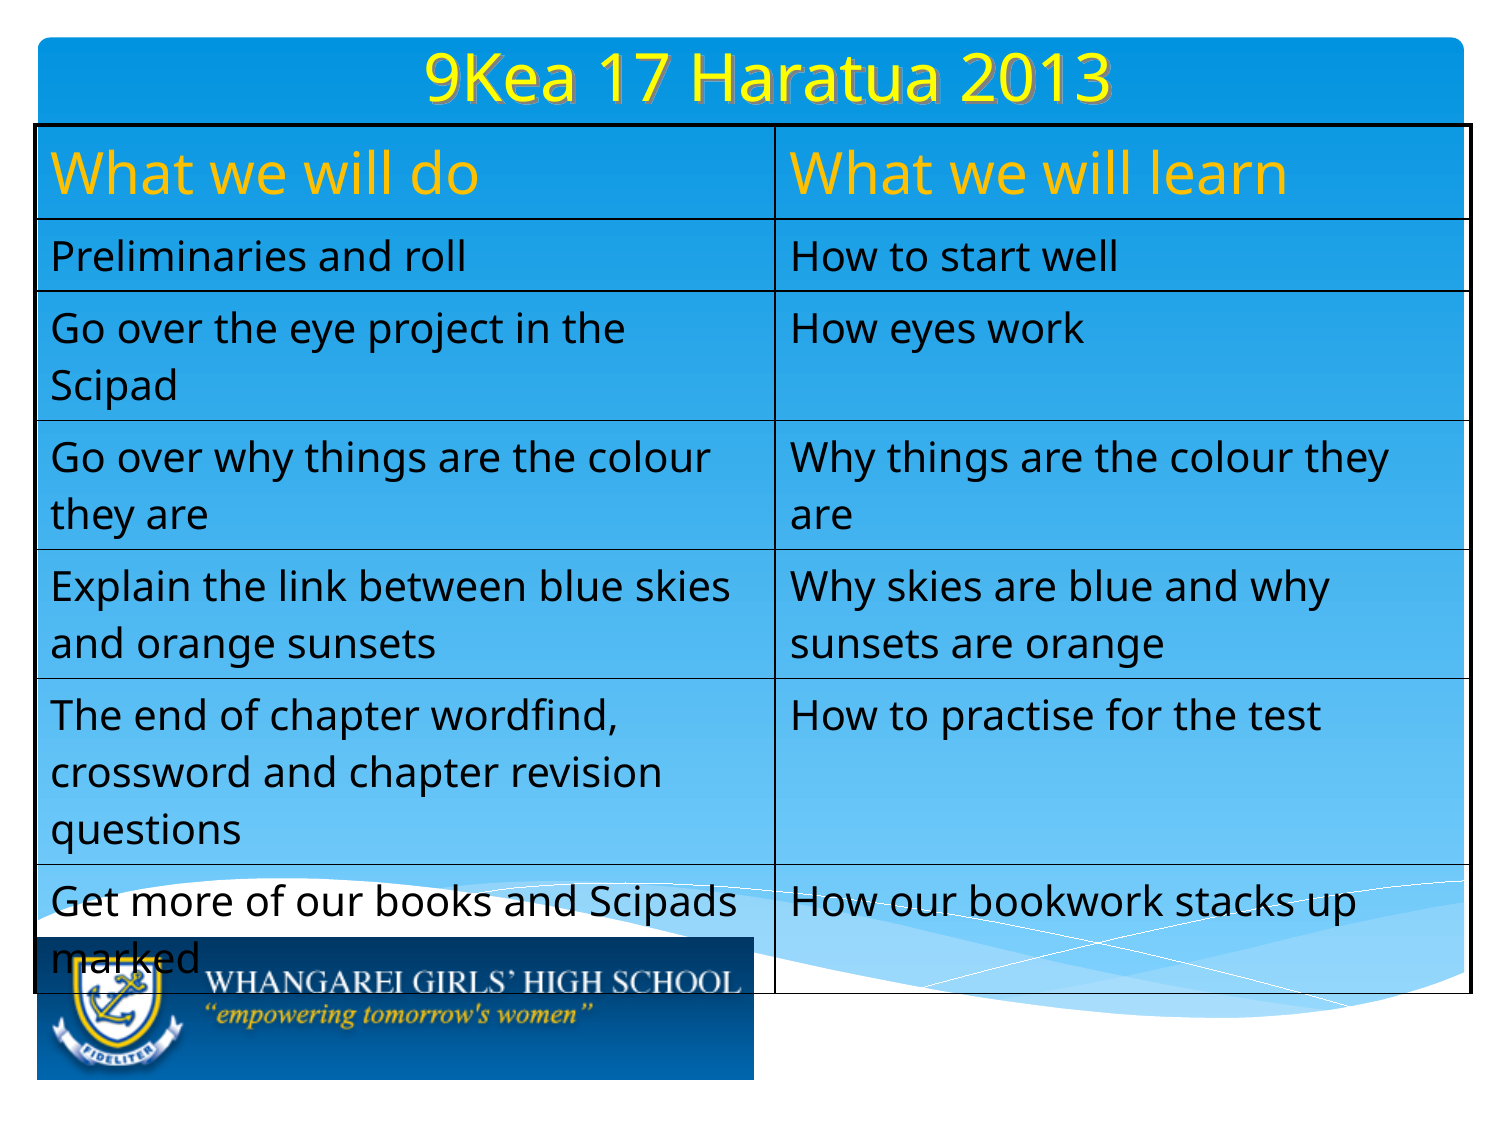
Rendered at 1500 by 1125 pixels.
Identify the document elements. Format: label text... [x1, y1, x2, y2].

table_cell The end of chapter wordfind, crossword and chapter revision questions [37, 679, 774, 864]
picture [37, 937, 754, 1080]
table_cell How eyes work [776, 292, 1469, 420]
table_cell How to start well [776, 220, 1469, 290]
table_header What we will learn [776, 127, 1469, 218]
text_box 9Kea 17 Haratua 2013 [162, 24, 1375, 123]
table_cell Explain the link between blue skies and orange sunsets [37, 550, 774, 678]
table_cell Preliminaries and roll [37, 220, 774, 290]
table_cell How our bookwork stacks up [776, 865, 1469, 993]
table_header What we will do [37, 127, 774, 218]
table_cell How to practise for the test [776, 679, 1469, 864]
table_cell Get more of our books and Scipads marked [37, 865, 774, 993]
table_cell Why things are the colour they are [776, 421, 1469, 549]
table_cell Go over why things are the colour they are [37, 421, 774, 549]
table_cell Why skies are blue and why sunsets are orange [776, 550, 1469, 678]
table_cell Go over the eye project in the Scipad [37, 292, 774, 420]
